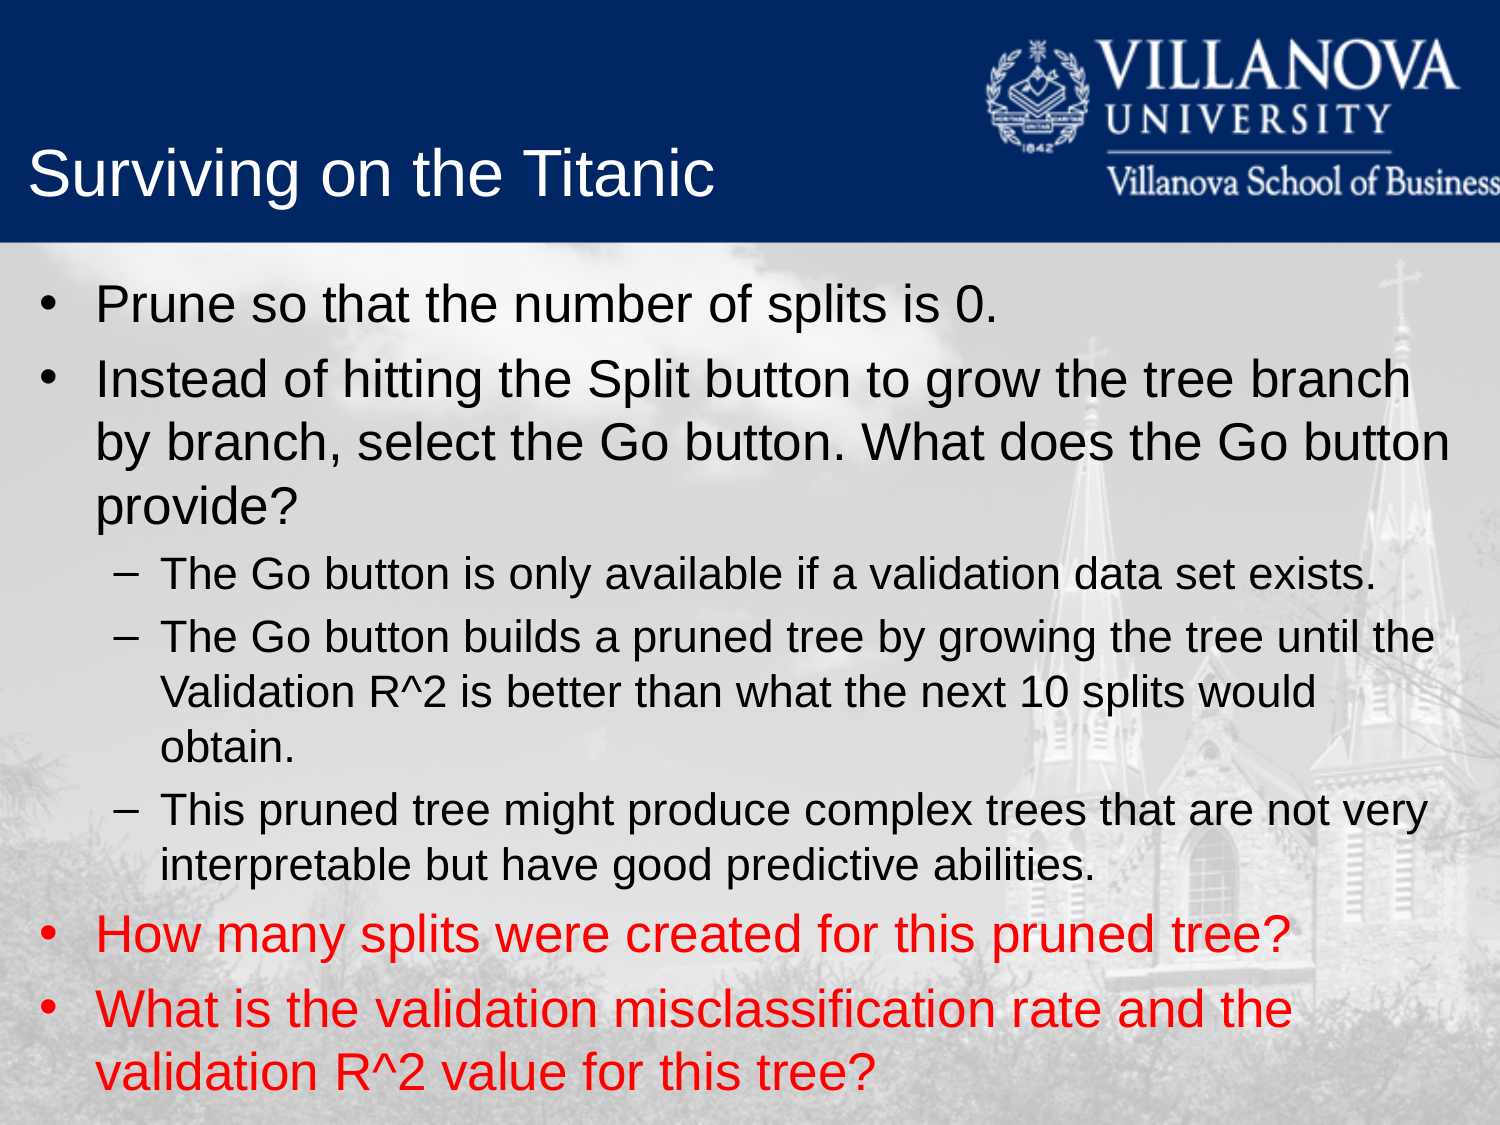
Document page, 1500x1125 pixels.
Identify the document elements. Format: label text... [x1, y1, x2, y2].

text_box Surviving on the Titanic [12, 37, 1363, 225]
picture [0, 0, 1500, 1125]
list Prune so that the number of splits is 0. Instead of hitting the Split button to grow the tree branch by branch, select the Go button. What does the Go button provide? The Go button is only available if a validation data set exists. The Go button builds a pruned tree by growing the tree until the Validation R^2 is better than what the next 10 splits would obtain. This pruned tree might produce complex trees that are not very interpretable but have good predictive abilities. How many splits were created for this pruned tree? What is the validation misclassification rate and the validation R^2 value for this tree? [24, 262, 1475, 1113]
